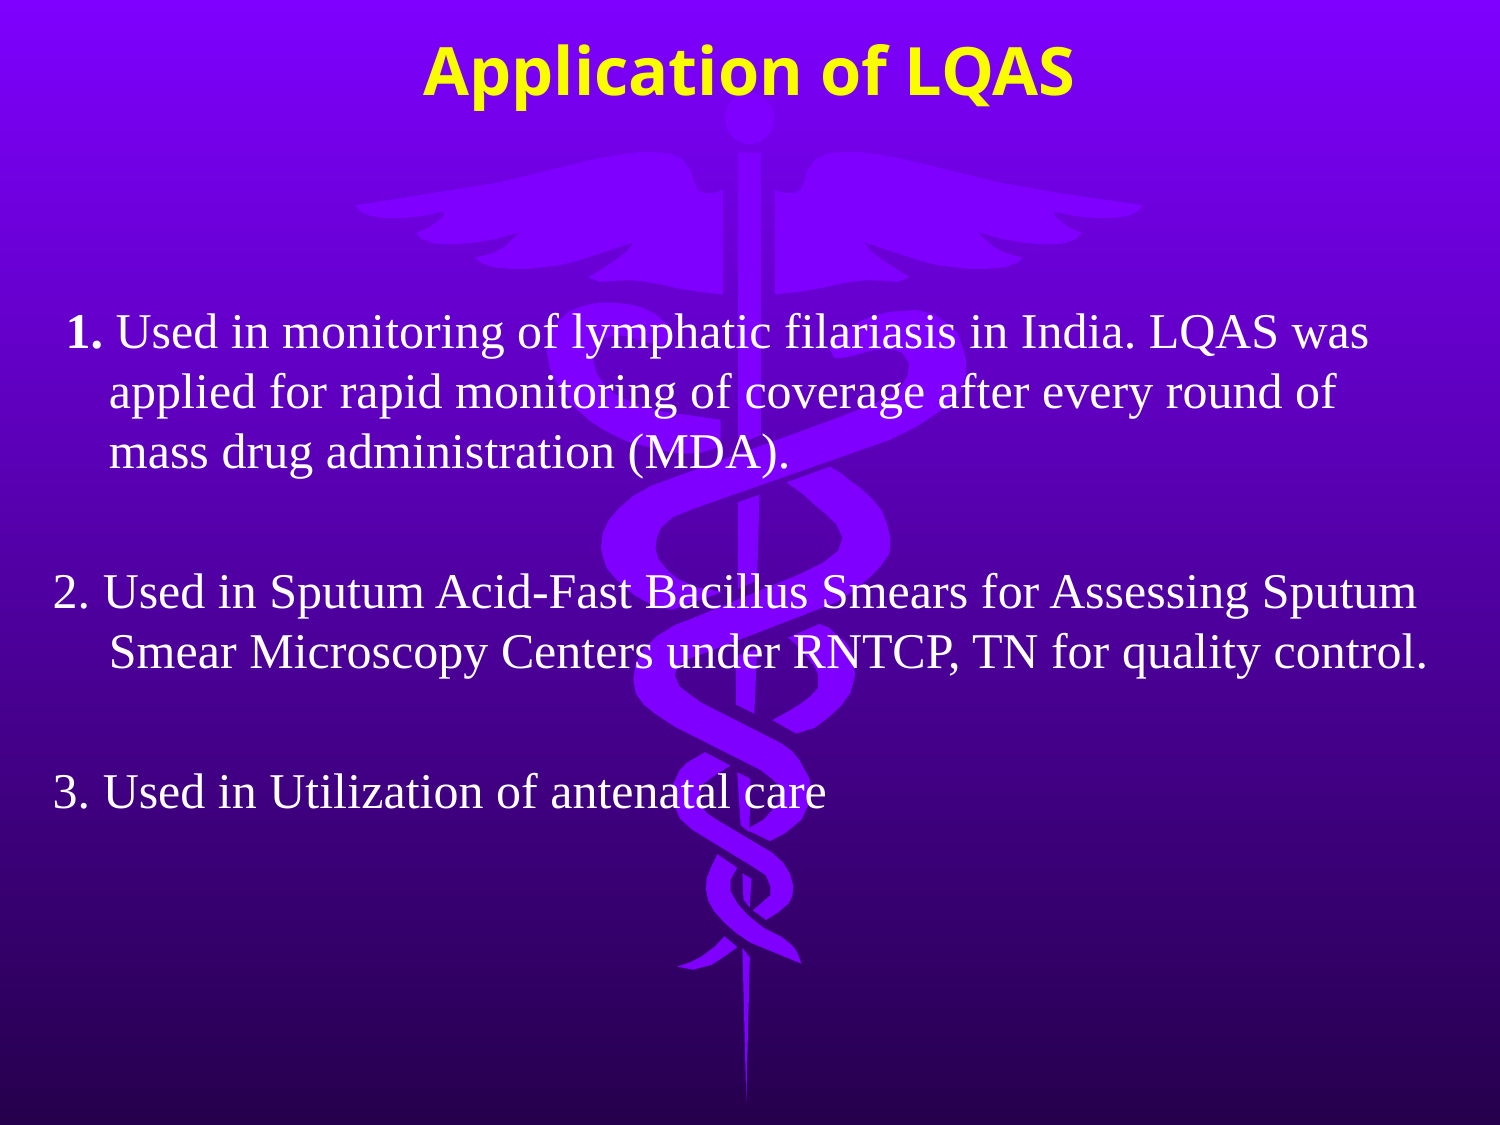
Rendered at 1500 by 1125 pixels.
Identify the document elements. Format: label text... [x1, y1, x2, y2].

title Application of LQAS [112, 0, 1388, 163]
list 1. Used in monitoring of lymphatic filariasis in India. LQAS was applied for rapid monitoring of coverage after every round of mass drug administration (MDA). 2. Used in Sputum Acid-Fast Bacillus Smears for Assessing Sputum Smear Microscopy Centers under RNTCP, TN for quality control. 3. Used in Utilization of antenatal care [37, 290, 1463, 966]
